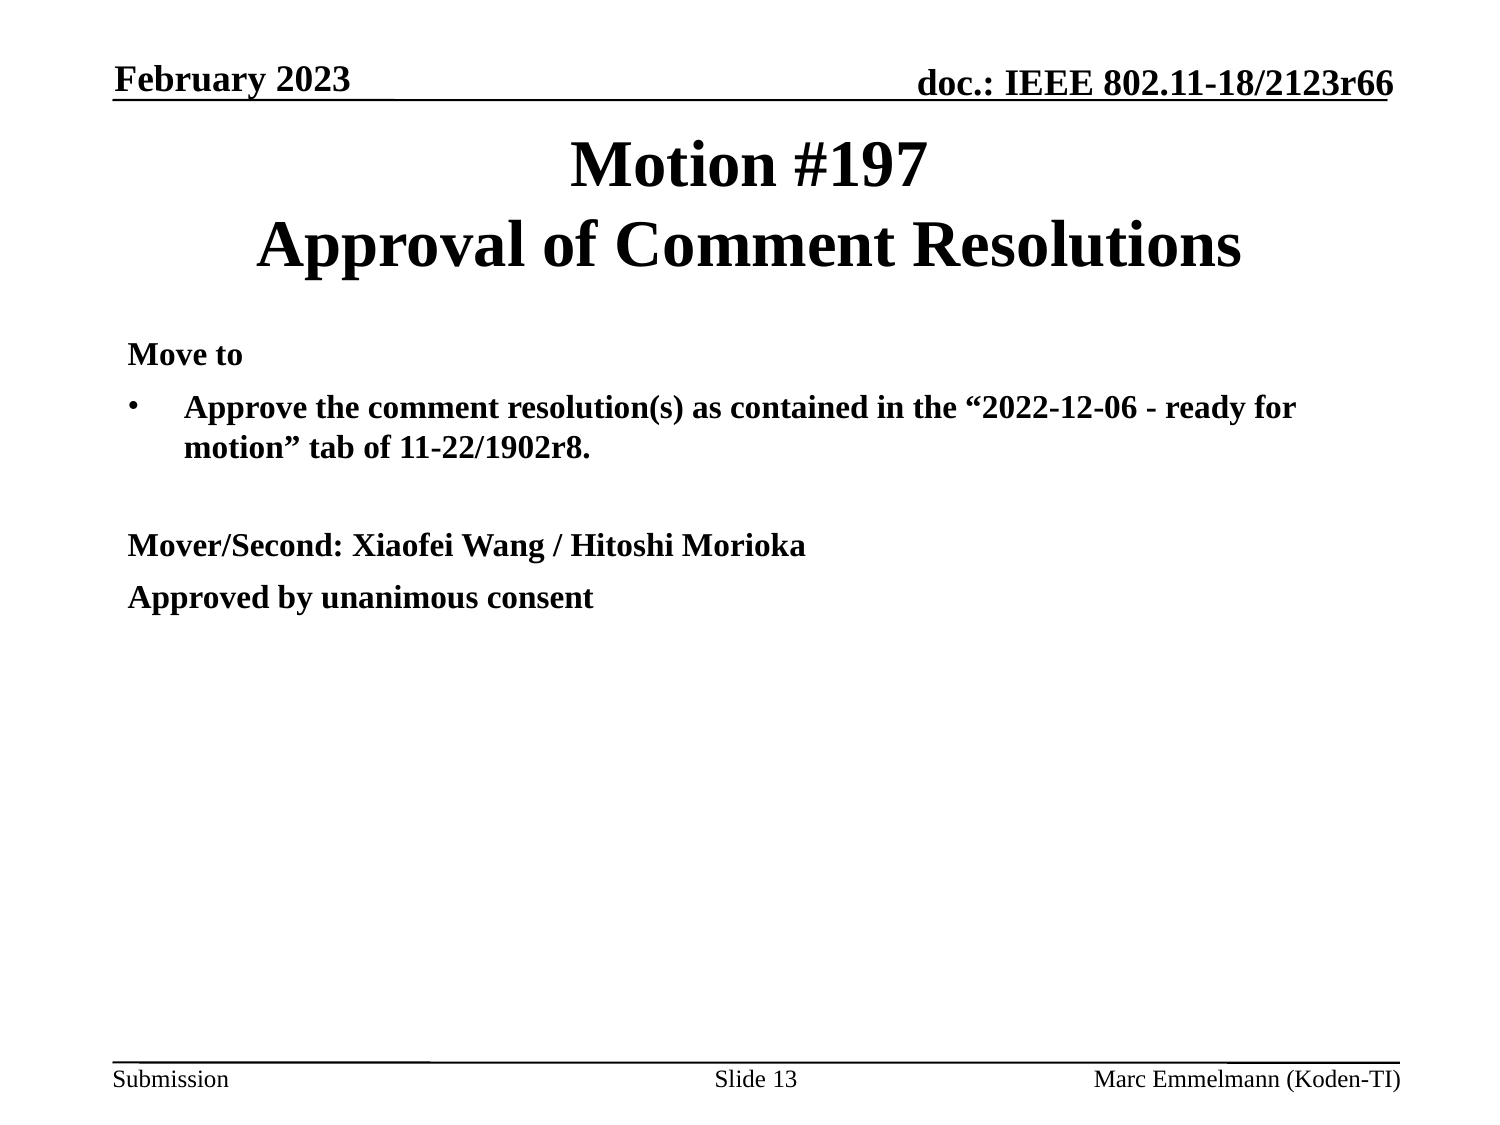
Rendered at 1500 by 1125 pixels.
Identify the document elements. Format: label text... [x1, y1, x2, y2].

list Move to Approve the comment resolution(s) as contained in the “2022-12-06 - ready for motion” tab of 11-22/1902r8. Mover/Second: Xiaofei Wang / Hitoshi Morioka Approved by unanimous consent [112, 324, 1388, 1000]
footer Marc Emmelmann (Koden-TI) [878, 1061, 1402, 1093]
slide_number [114, 54, 423, 100]
slide_number Slide 13 [712, 1061, 800, 1123]
title Motion #197 Approval of Comment Resolutions [112, 112, 1388, 288]
